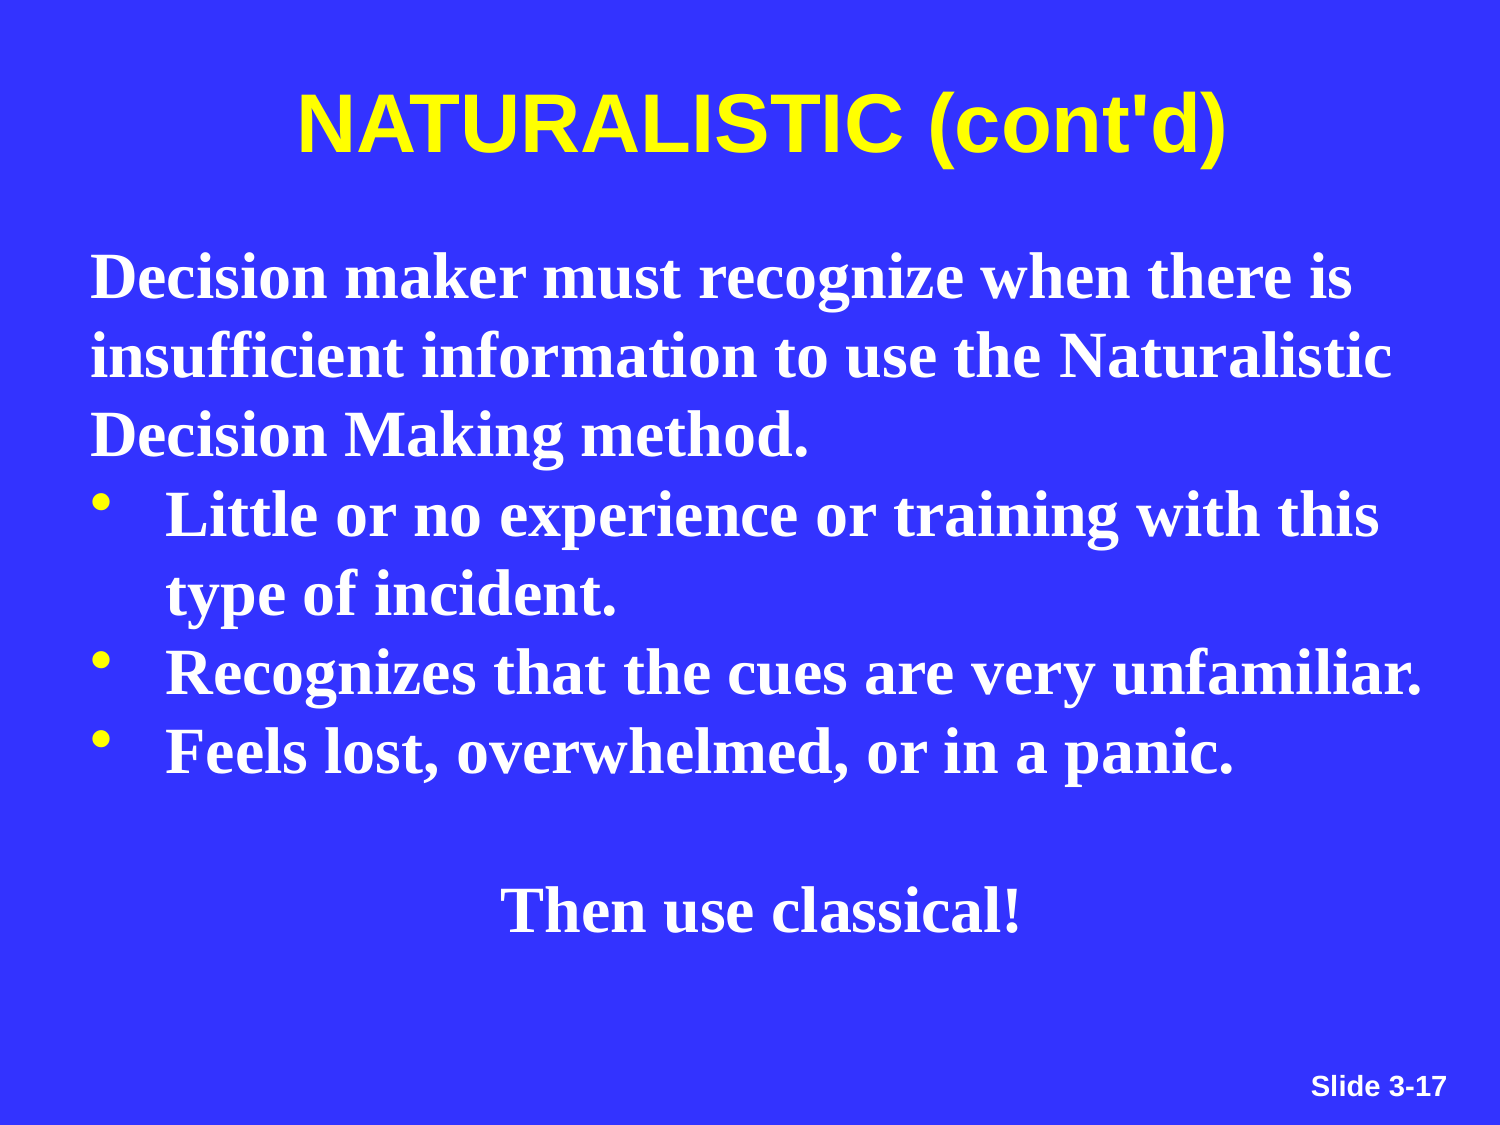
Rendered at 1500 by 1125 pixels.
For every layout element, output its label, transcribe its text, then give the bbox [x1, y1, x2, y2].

slide_number Slide 3-17 [1112, 1059, 1463, 1125]
text_box NATURALISTIC (cont'd) [87, 24, 1438, 213]
list Decision maker must recognize when there is insufficient information to use the Naturalistic Decision Making method. Little or no experience or training with this type of incident. Recognizes that the cues are very unfamiliar. Feels lost, overwhelmed, or in a panic. Then use classical! [74, 224, 1451, 963]
